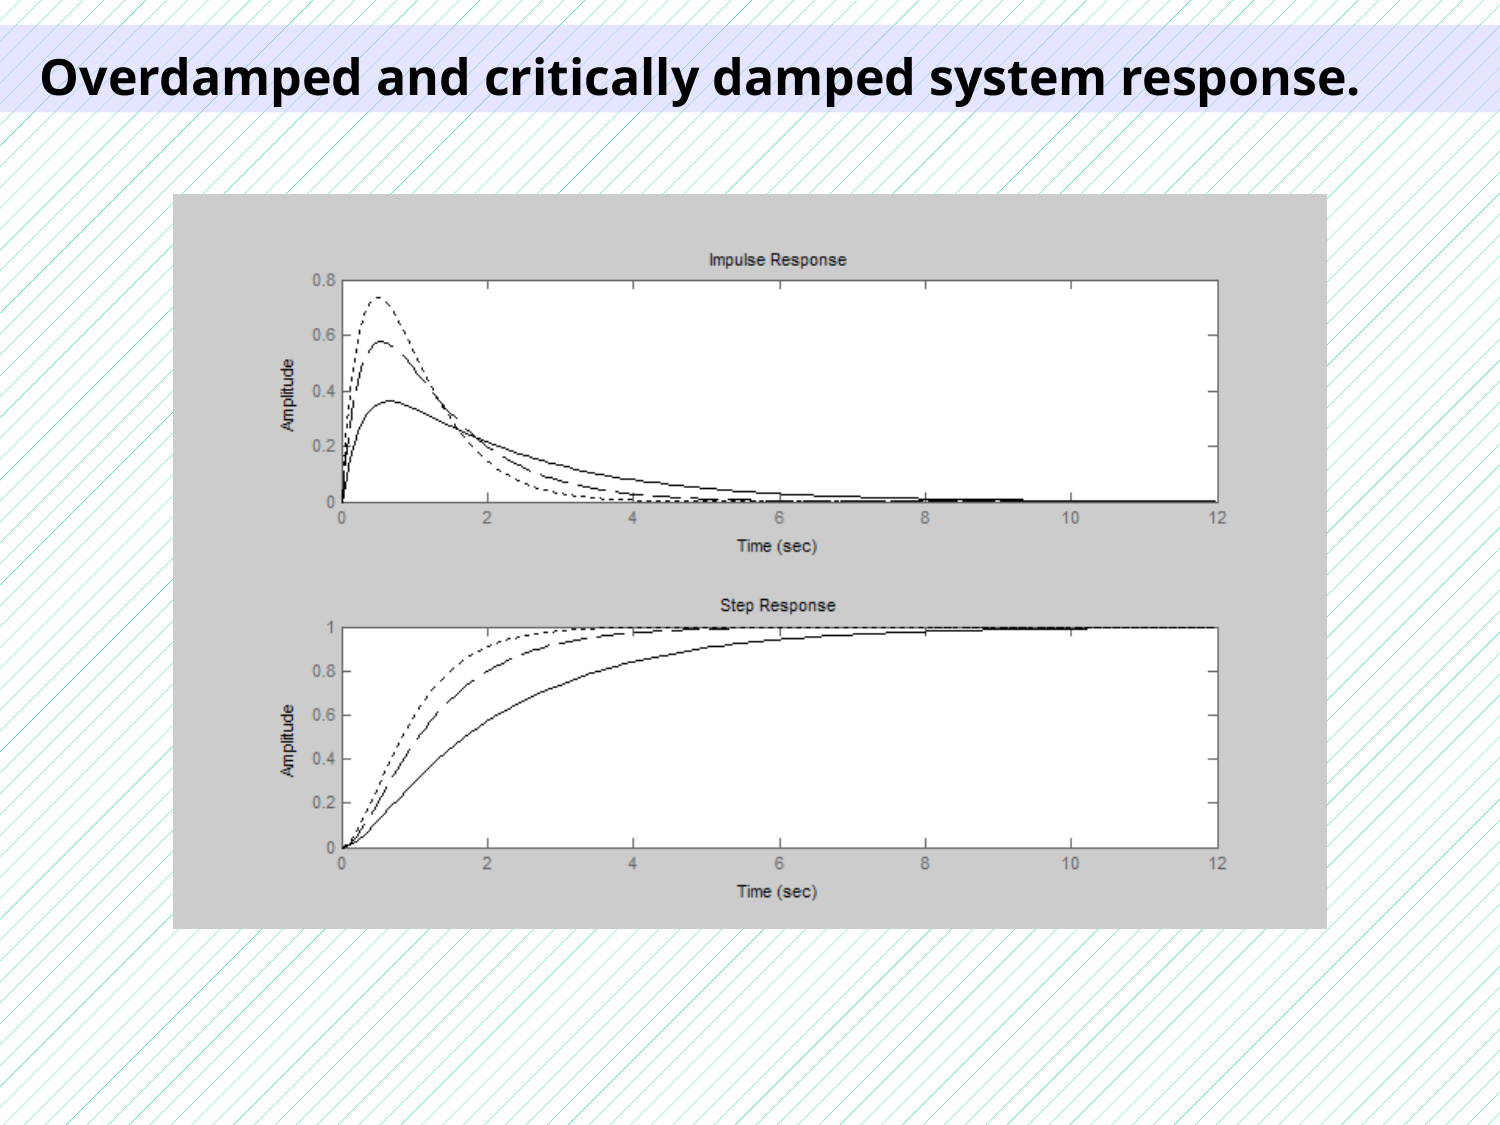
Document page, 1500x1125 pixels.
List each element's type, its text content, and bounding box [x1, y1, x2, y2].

picture [173, 194, 1327, 930]
title Overdamped and critically damped system response. [24, 24, 1476, 126]
